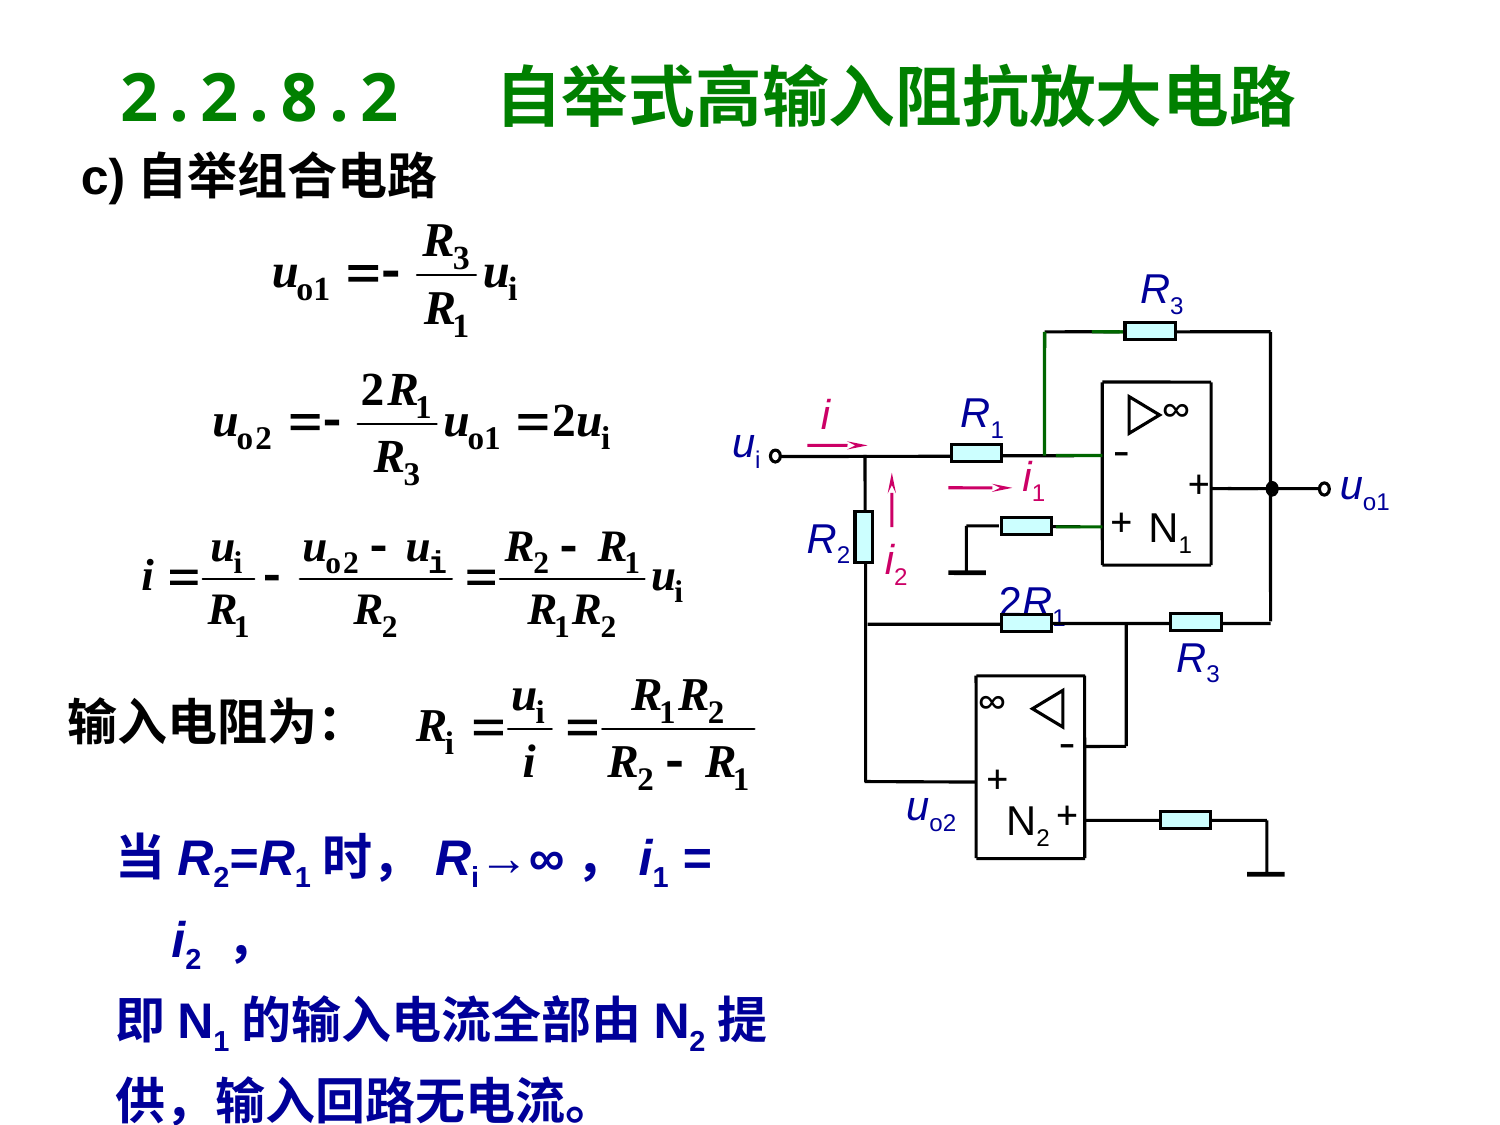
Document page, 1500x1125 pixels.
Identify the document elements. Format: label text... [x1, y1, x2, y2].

text_box 2.2.8.2 自举式高输入阻抗放大电路 [104, 31, 1435, 173]
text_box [41, 136, 1409, 875]
text_box 当R2=R1时，Ri→∞，i1 = i2 ， 即N1的输入电流全部由N2提 供，输入回路无电流。 [100, 883, 833, 1125]
